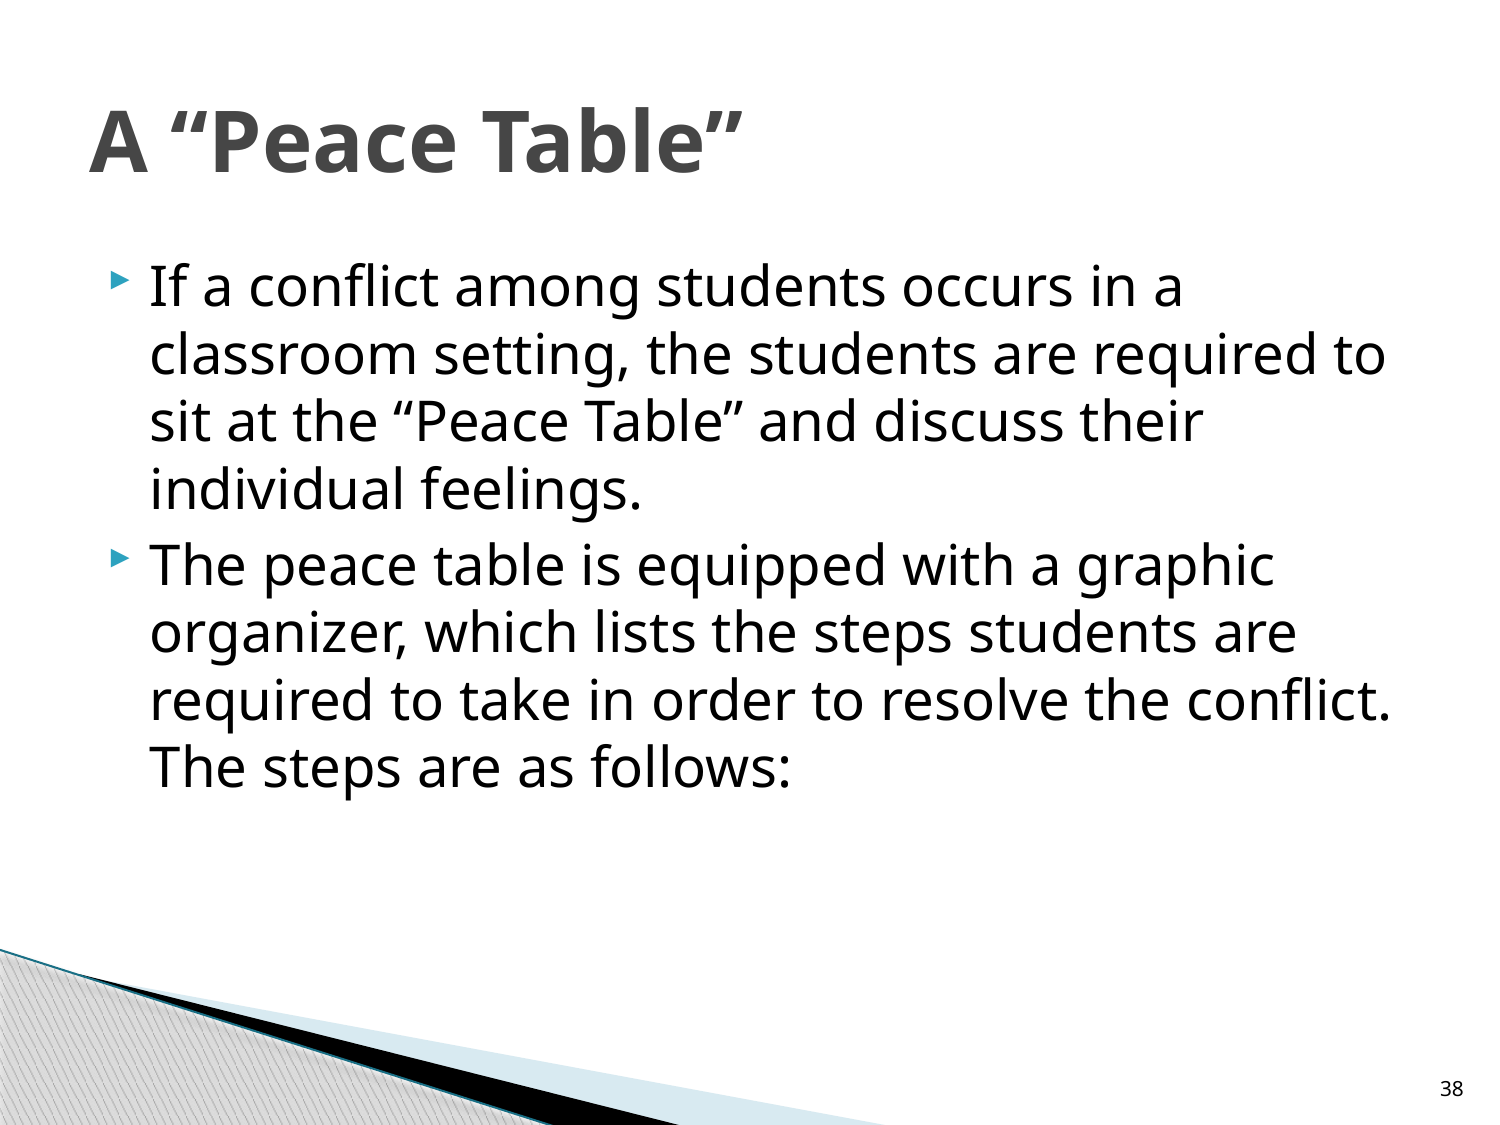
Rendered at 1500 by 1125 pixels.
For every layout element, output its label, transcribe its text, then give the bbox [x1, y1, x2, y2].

list If a conflict among students occurs in a classroom setting, the students are required to sit at the “Peace Table” and discuss their individual feelings. The peace table is equipped with a graphic organizer, which lists the steps students are required to take in order to resolve the conflict. The steps are as follows: [75, 243, 1425, 986]
title A “Peace Table” [75, 45, 1425, 233]
slide_number 38 [1418, 1051, 1479, 1112]
